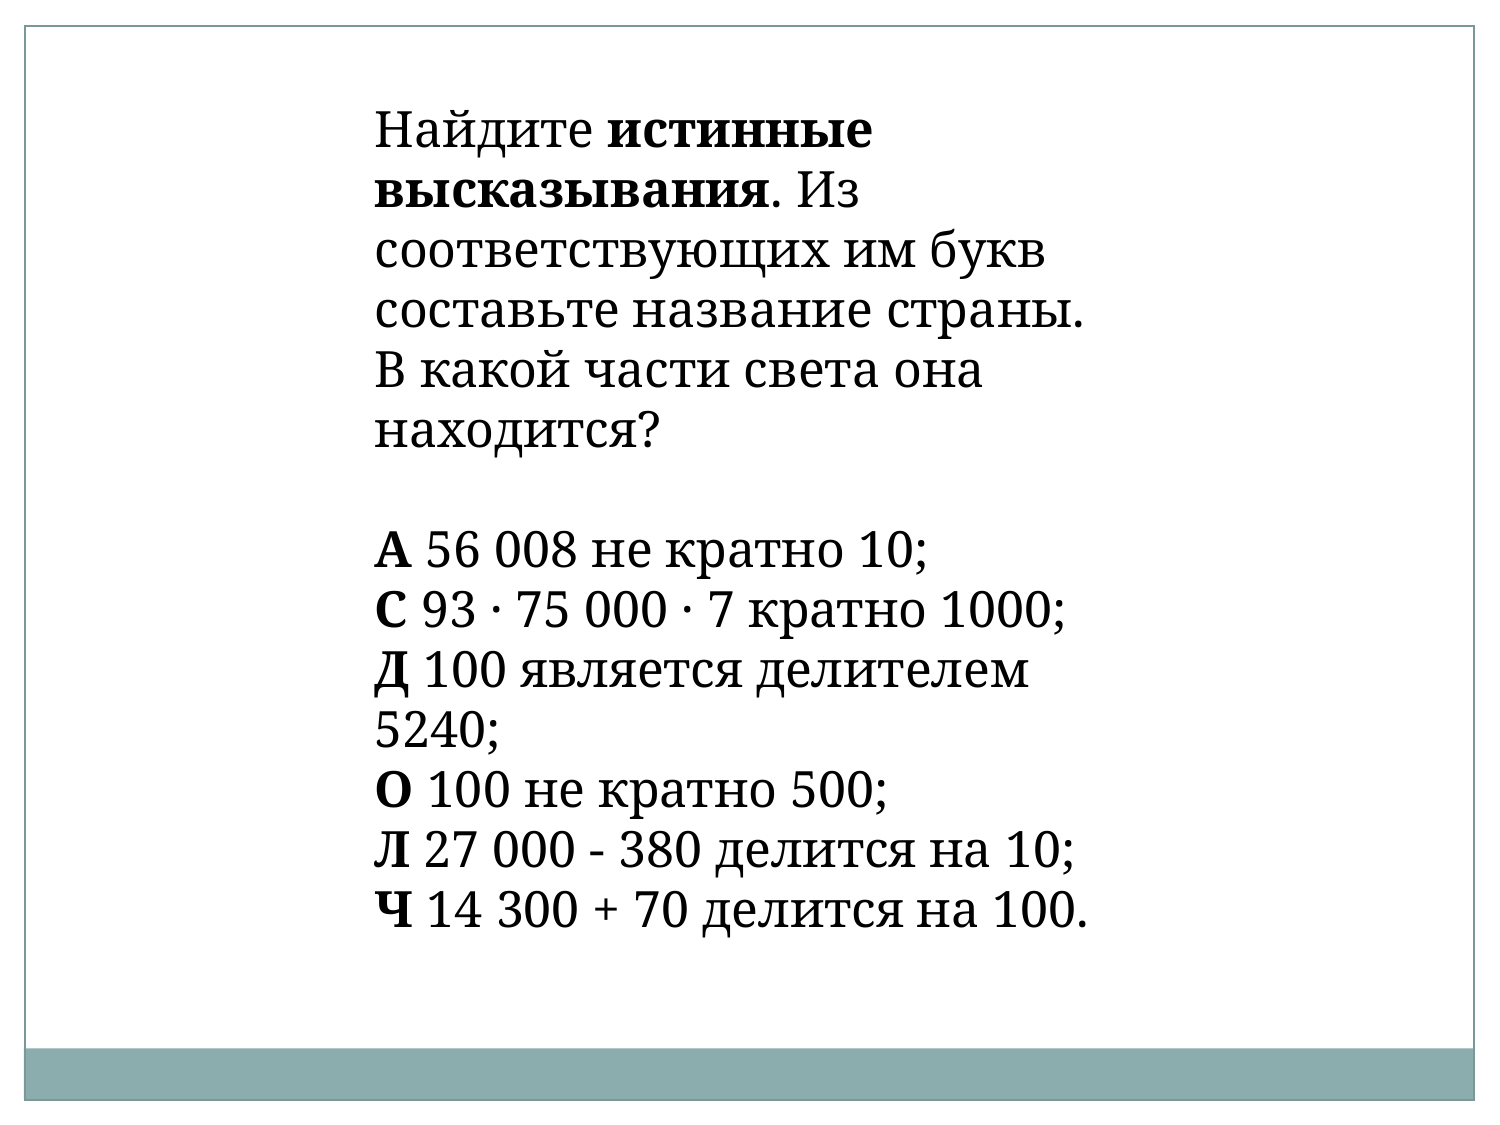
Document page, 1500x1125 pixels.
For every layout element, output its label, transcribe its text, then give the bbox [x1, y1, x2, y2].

text_box Найдите истинные высказывания. Из соответствующих им букв составьте название страны. В какой части света она находится? А 56 008 не кратно 10; С 93 · 75 000 · 7 кратно 1000; Д 100 является делителем 5240; О 100 не кратно 500; Л 27 000 - 380 делится на 10; Ч 14 300 + 70 делится на 100. [360, 89, 1176, 945]
